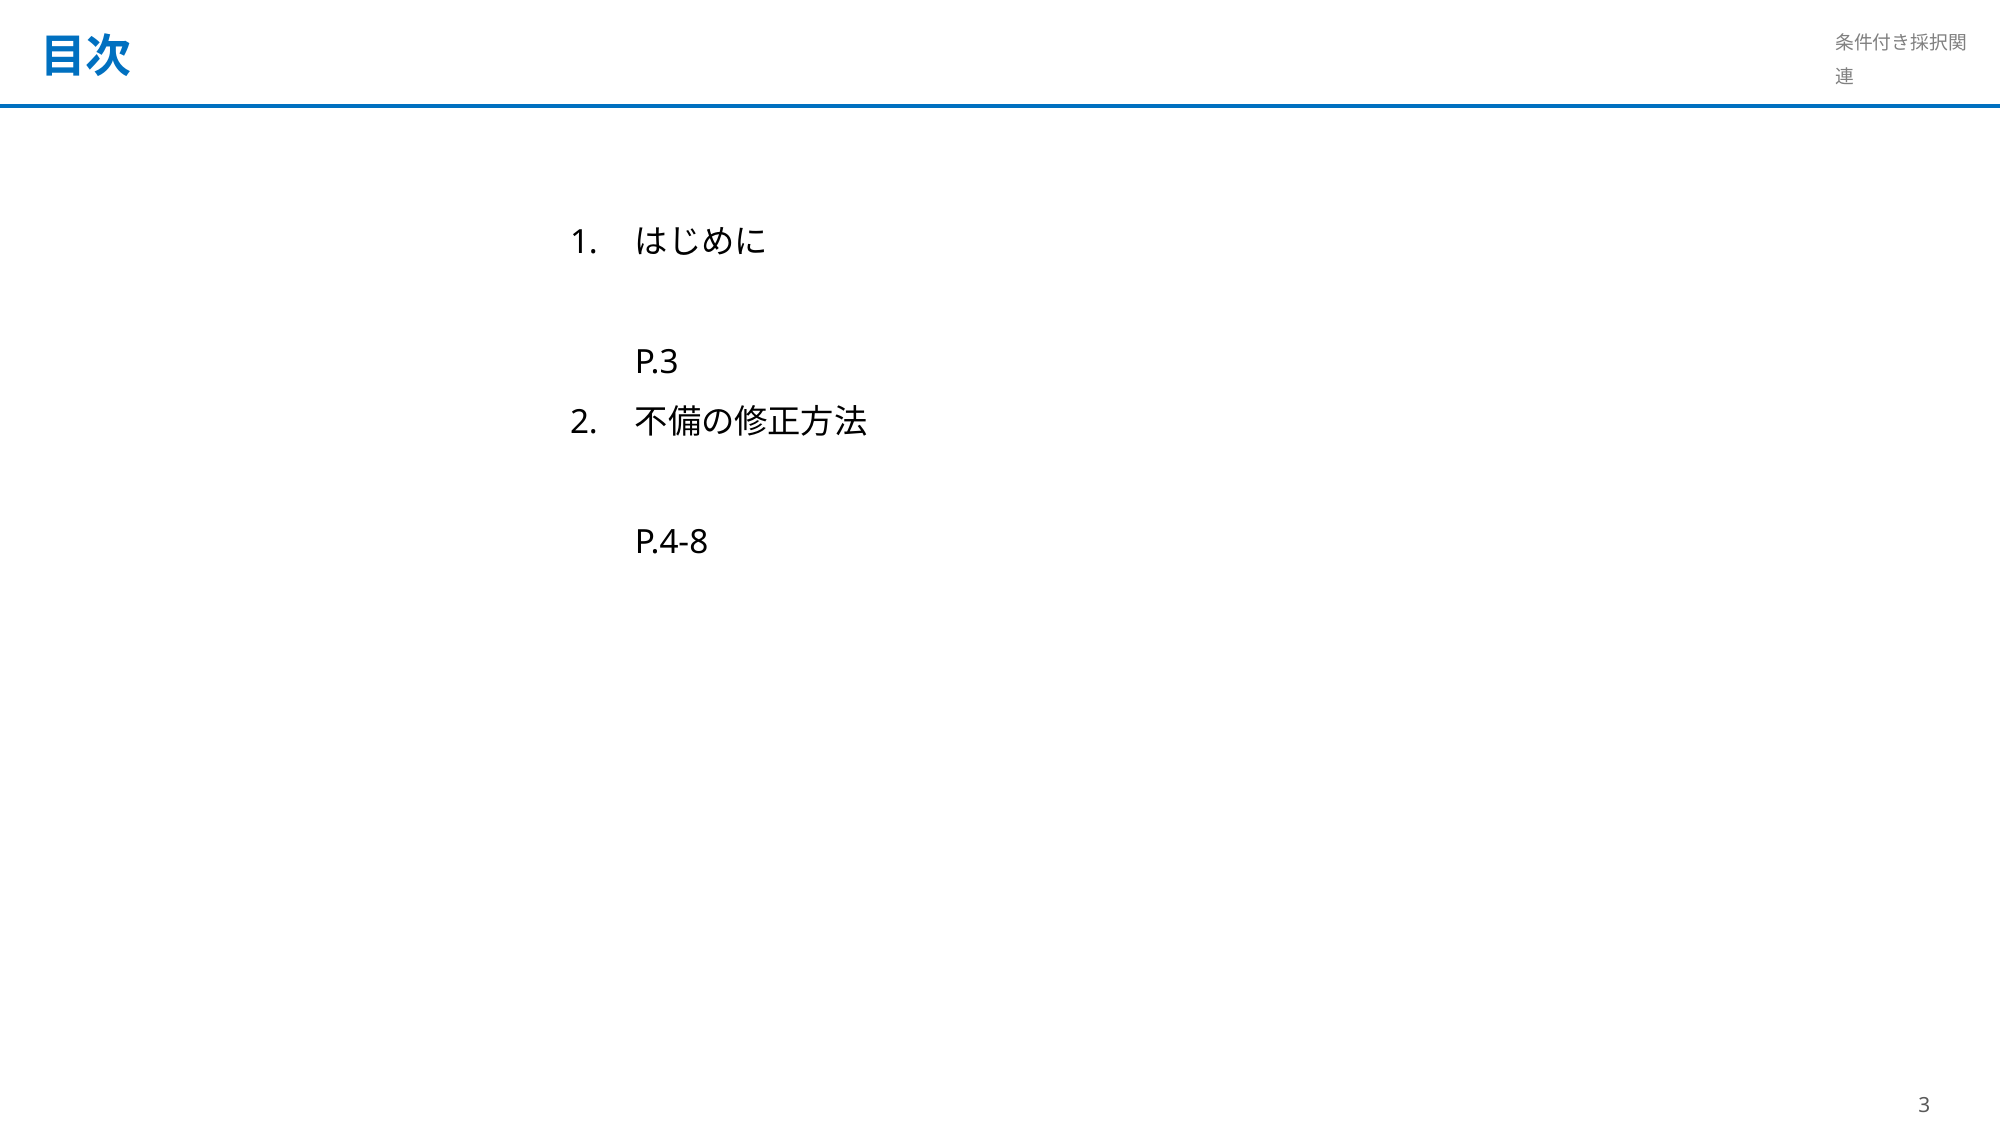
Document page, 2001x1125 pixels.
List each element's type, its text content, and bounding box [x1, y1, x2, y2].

text_box 目次 [25, 17, 1283, 92]
text_box はじめに P.3 不備の修正方法 P.4‐8 [531, 193, 1469, 341]
